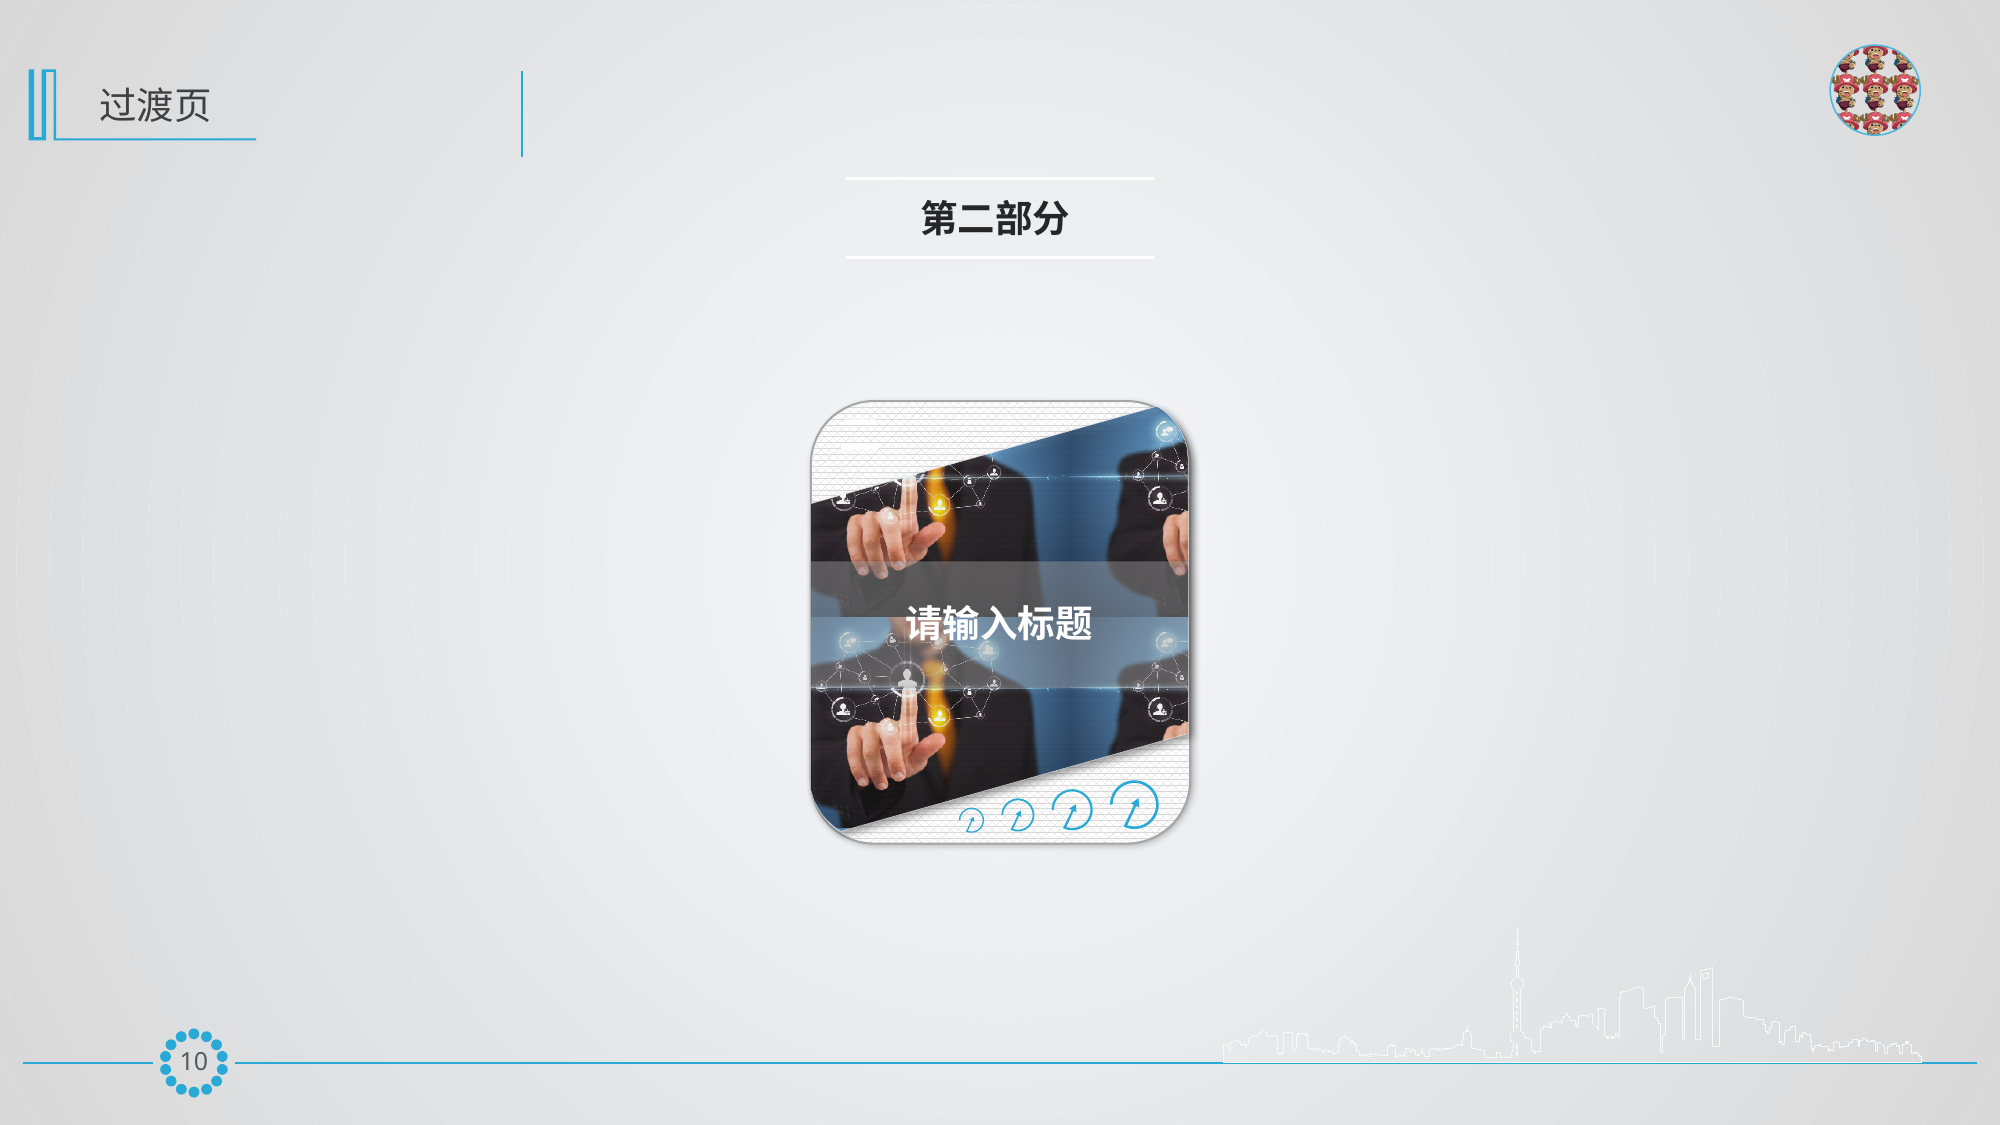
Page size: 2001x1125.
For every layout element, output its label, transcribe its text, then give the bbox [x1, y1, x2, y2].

picture [1831, 46, 1919, 134]
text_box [809, 399, 1191, 845]
text_box 第二部分 [905, 187, 1095, 248]
slide_number 9 [169, 1039, 218, 1086]
